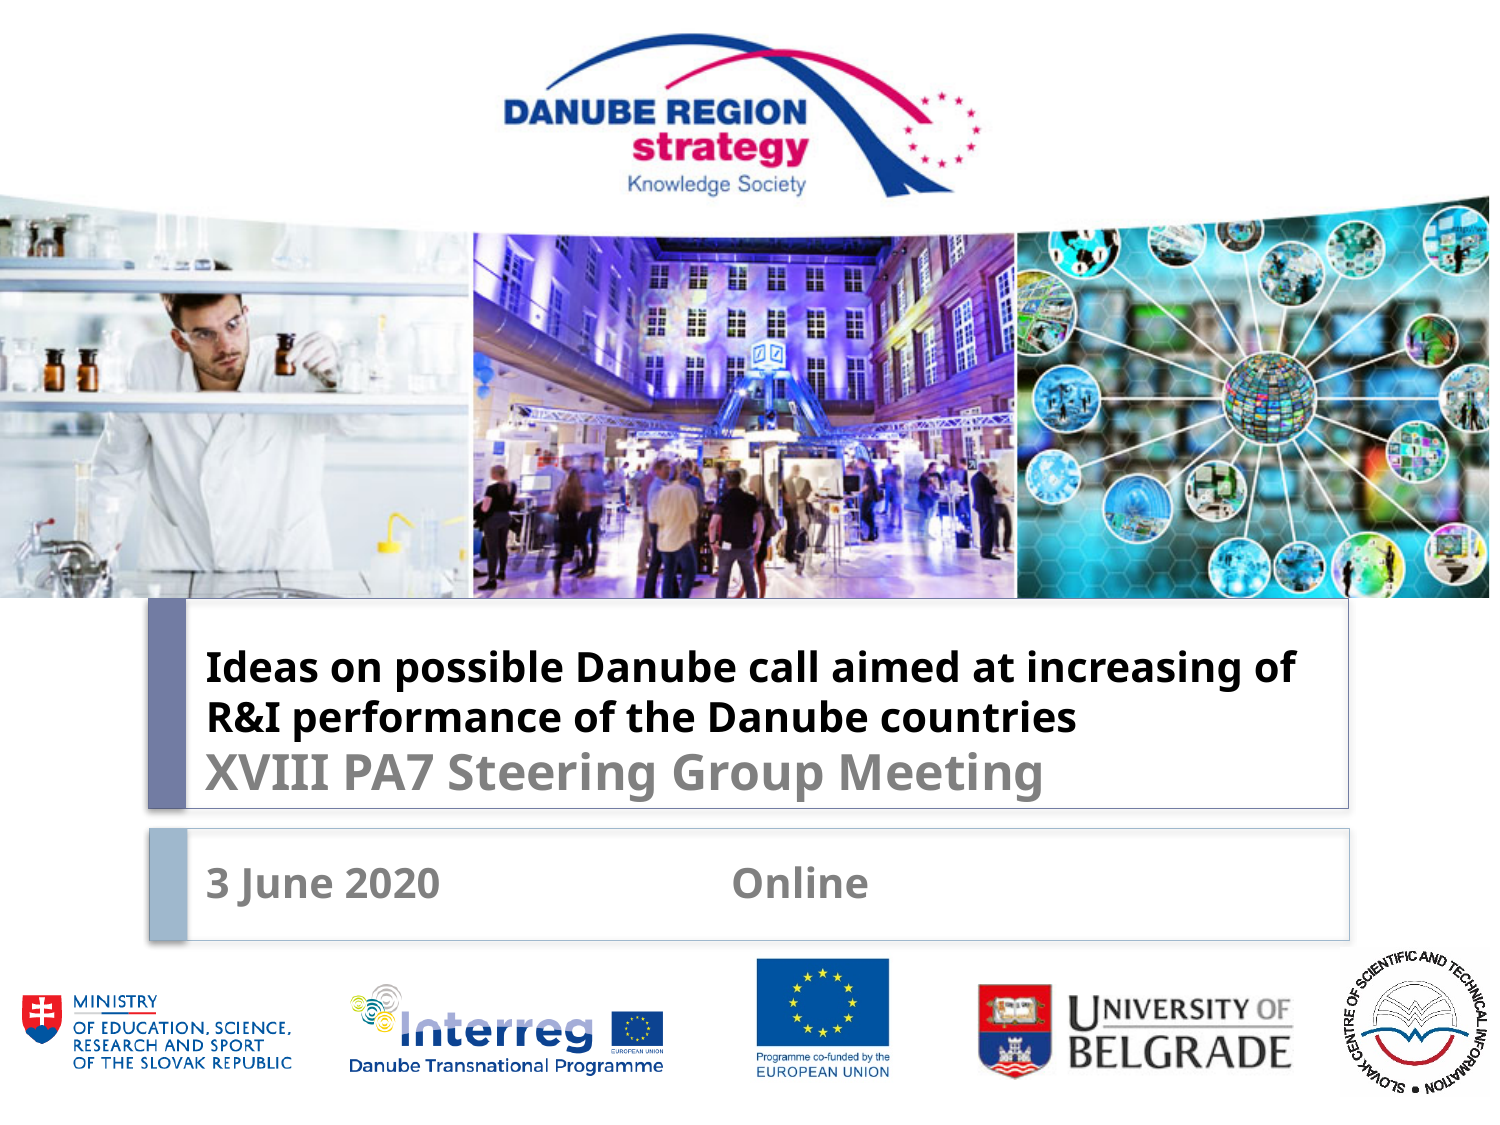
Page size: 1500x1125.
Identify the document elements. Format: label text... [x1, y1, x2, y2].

picture [0, 8, 1490, 599]
picture [1340, 947, 1490, 1098]
text_box Ideas on possible Danube call aimed at increasing of R&I performance of the Danube countries XVIII PA7 Steering Group Meeting [191, 633, 1327, 809]
picture [348, 981, 666, 1078]
picture [977, 984, 1294, 1080]
title 3 June 2020 Online [191, 849, 1361, 917]
picture [749, 951, 894, 1083]
picture [3, 991, 314, 1083]
